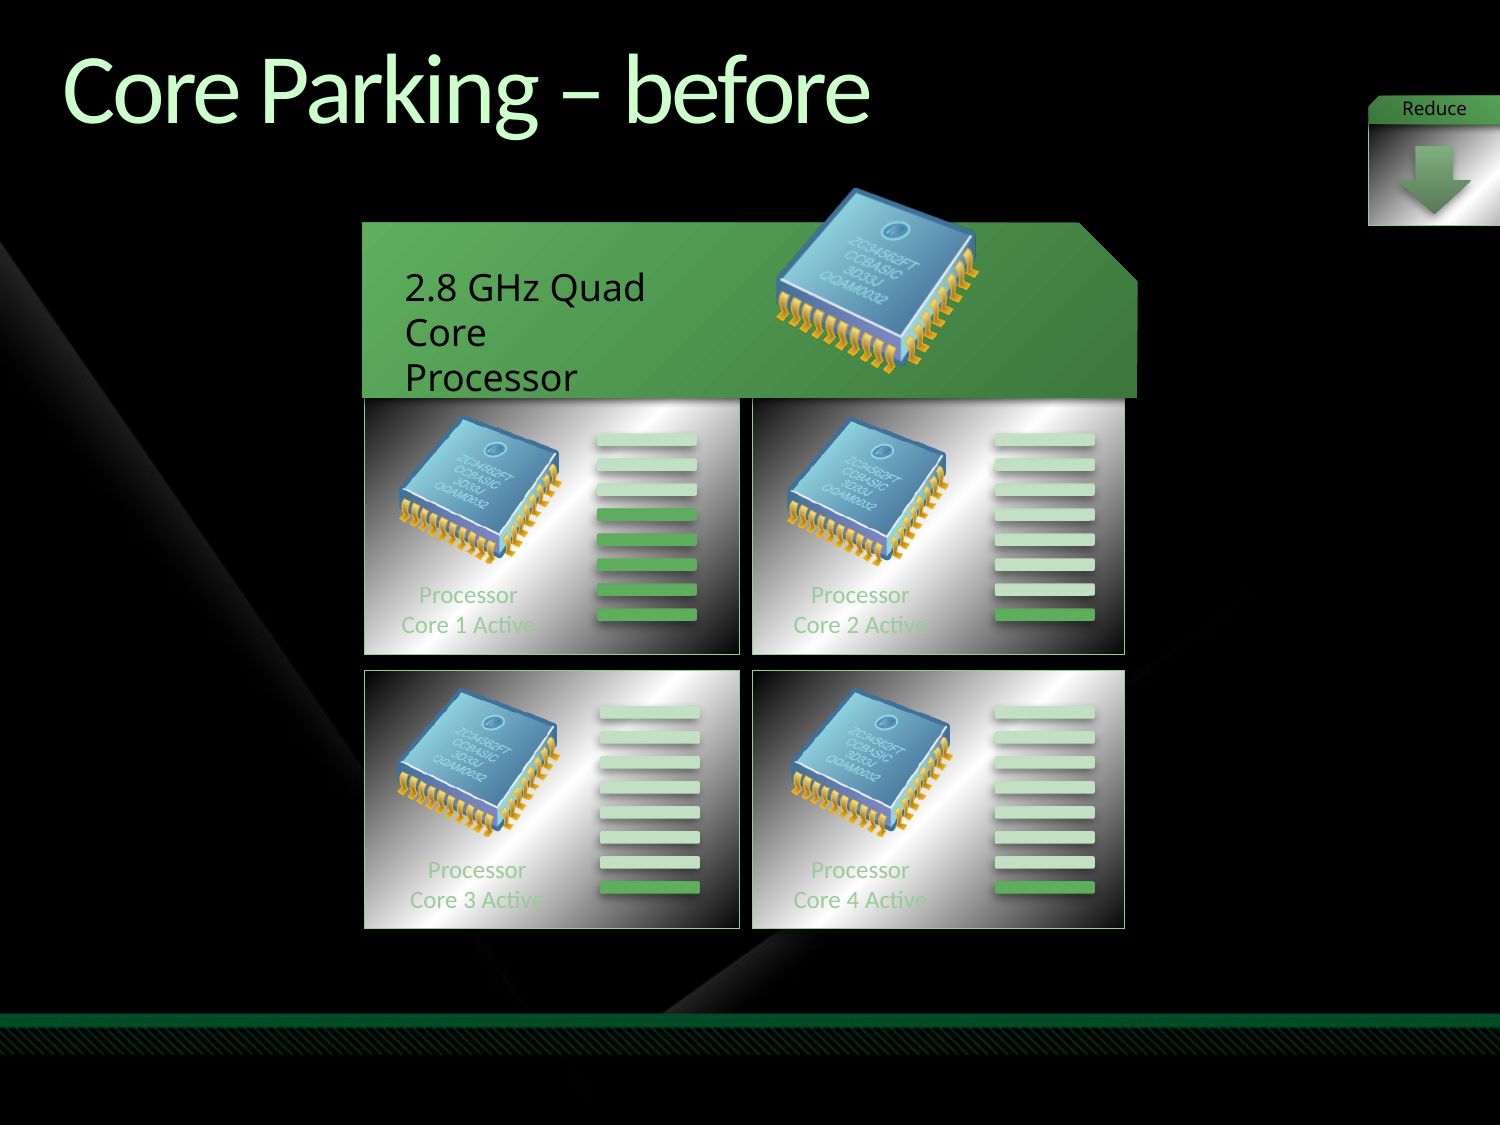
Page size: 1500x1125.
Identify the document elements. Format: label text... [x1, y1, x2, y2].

text_box 2.8 GHz Quad Core Processor [389, 256, 674, 407]
text_box Processor Core 3 Active [395, 846, 560, 921]
text_box [362, 222, 1138, 398]
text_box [994, 433, 1096, 622]
text_box [364, 670, 740, 929]
text_box Processor Core 2 Active [778, 571, 943, 646]
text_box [994, 705, 1096, 894]
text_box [1368, 89, 1500, 227]
text_box Processor Core 4 Active [778, 846, 943, 921]
text_box [364, 409, 740, 655]
picture [0, 0, 1500, 1125]
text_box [596, 433, 698, 622]
text_box [752, 409, 1125, 655]
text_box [599, 705, 701, 894]
title Core Parking – before [62, 37, 1438, 147]
text_box Processor Core 1 Active [386, 571, 551, 646]
text_box [752, 670, 1125, 929]
